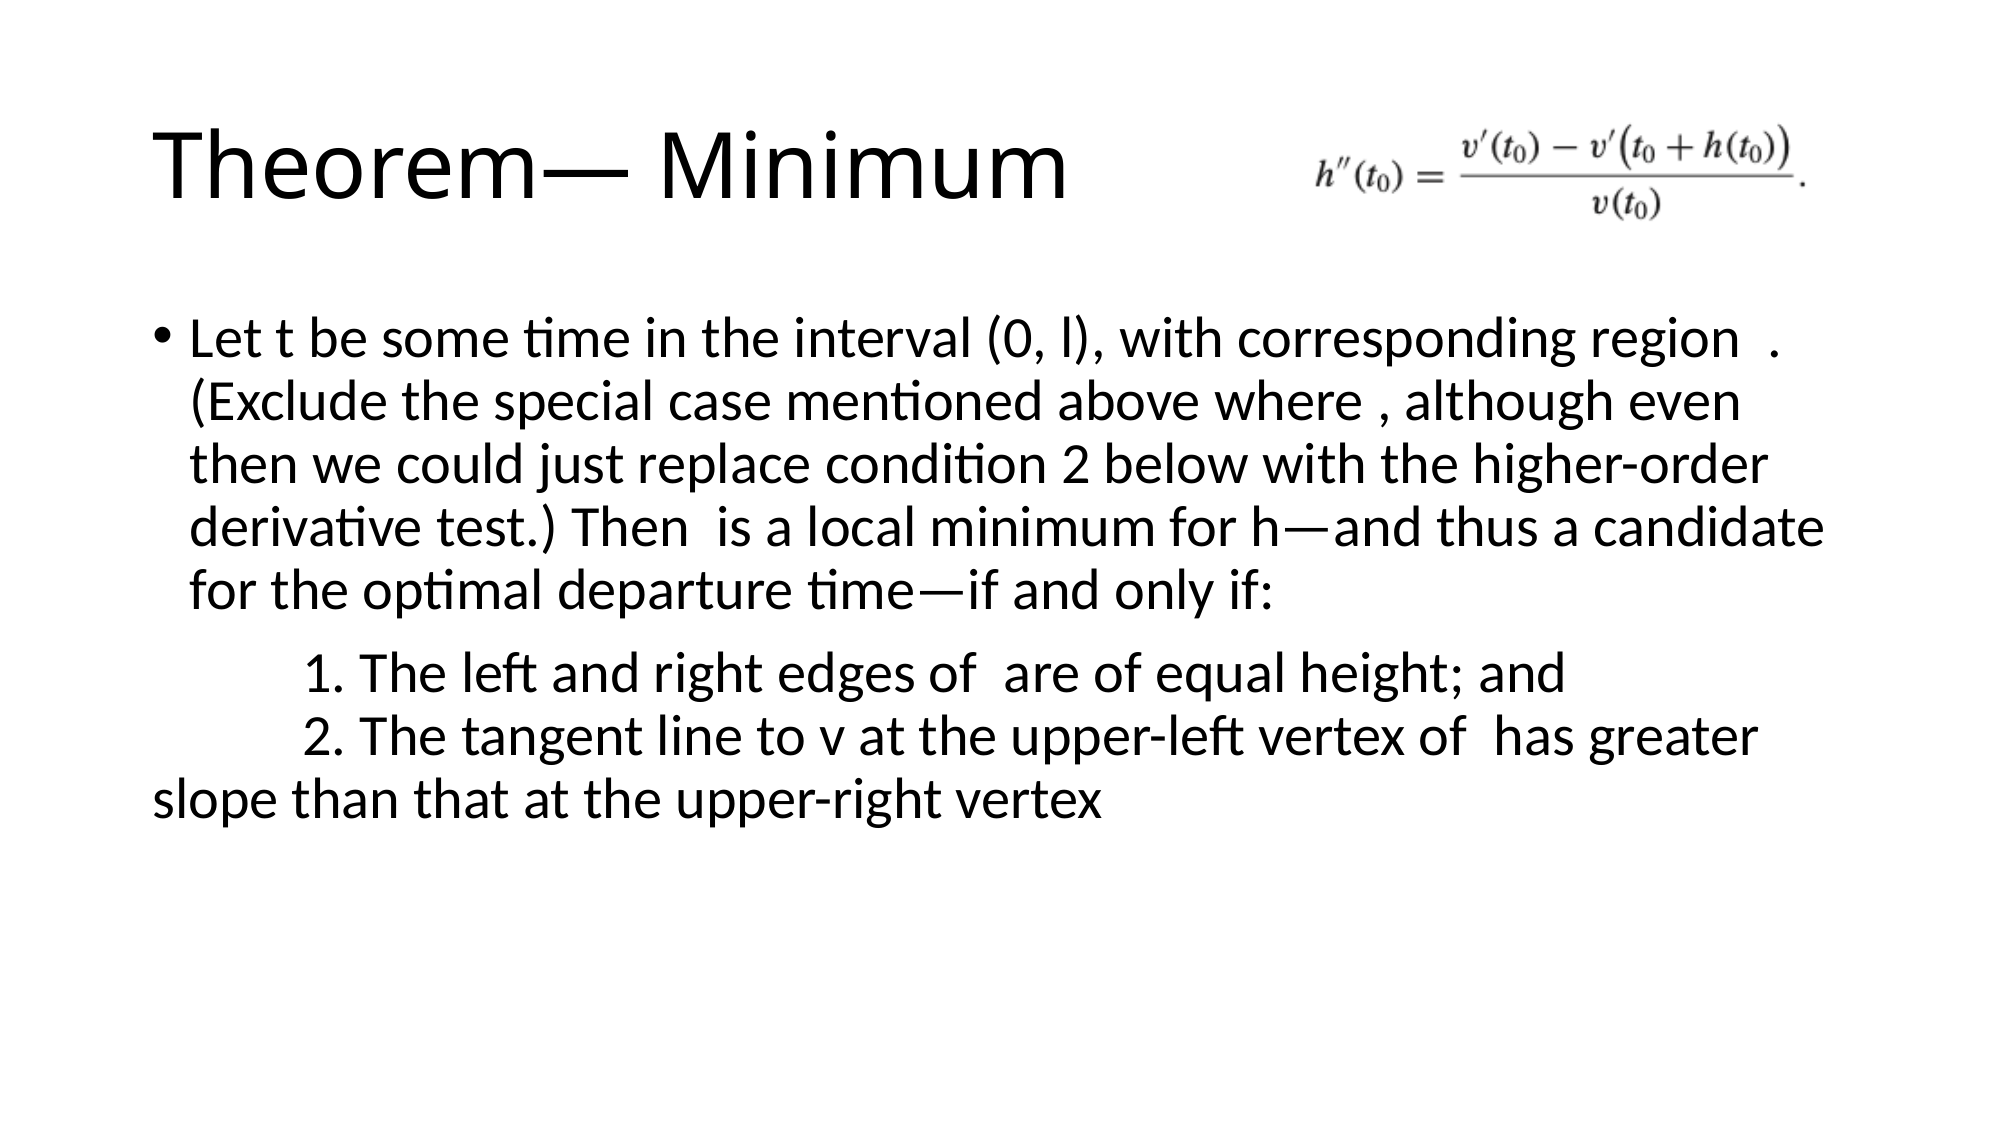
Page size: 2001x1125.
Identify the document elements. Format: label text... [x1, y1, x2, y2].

title Theorem— Minimum [137, 59, 1863, 278]
picture [1302, 85, 1863, 252]
